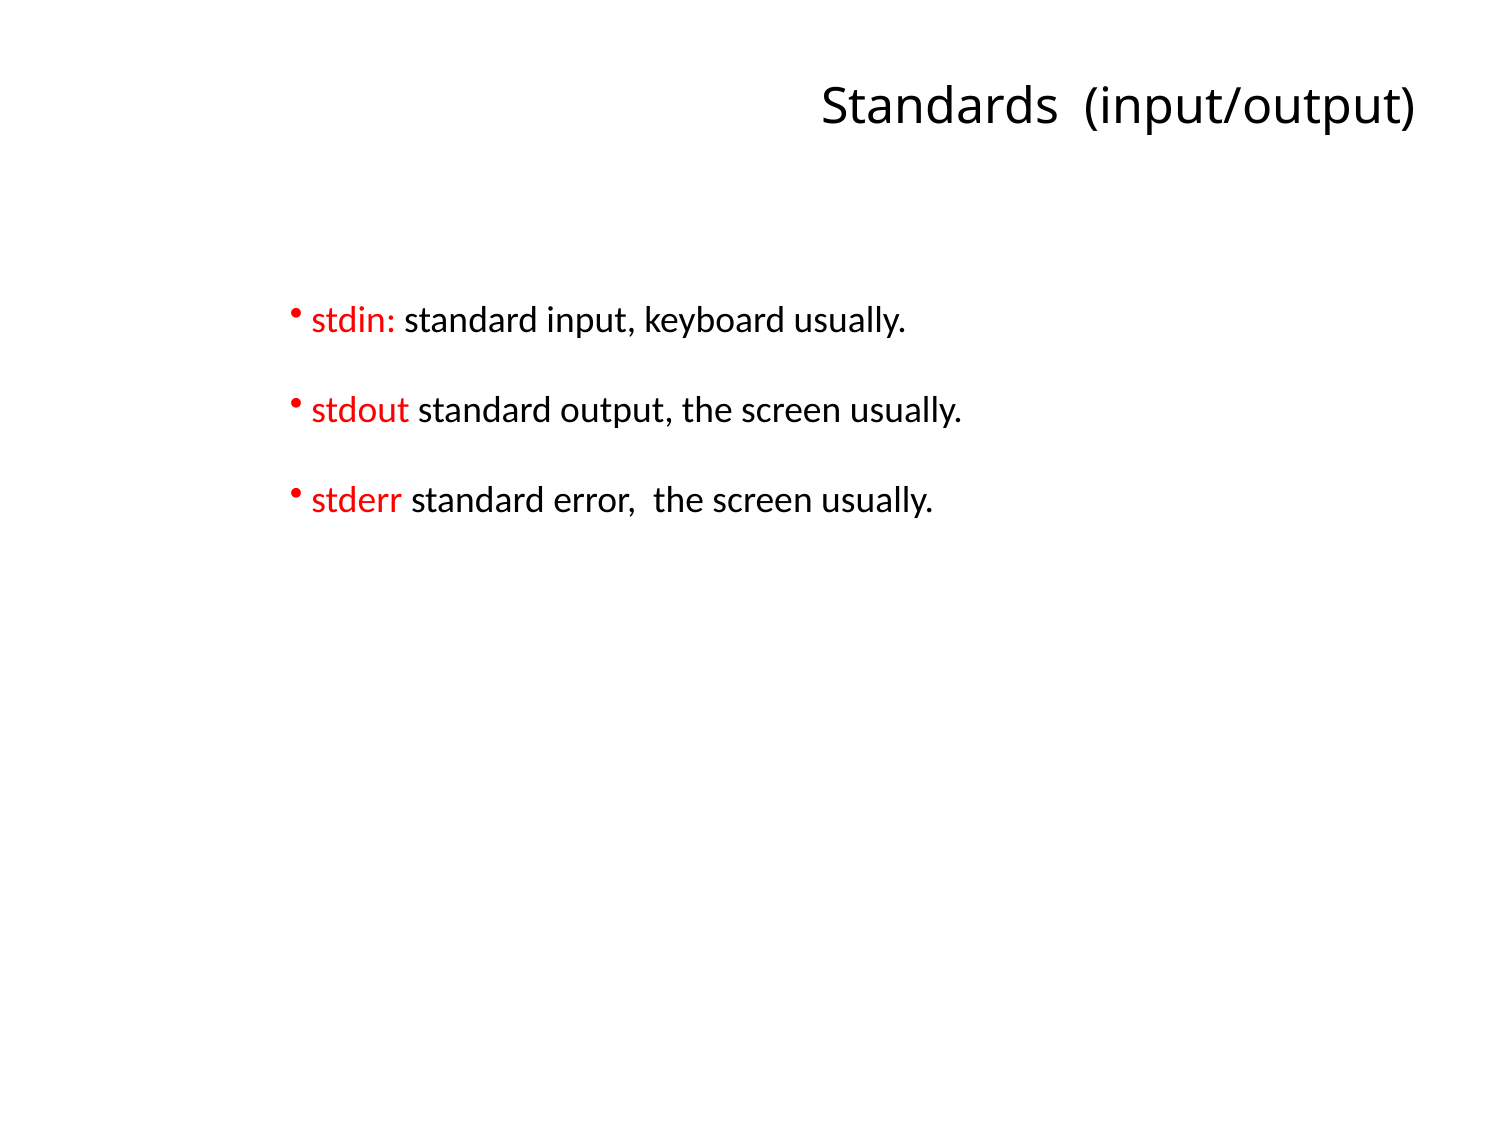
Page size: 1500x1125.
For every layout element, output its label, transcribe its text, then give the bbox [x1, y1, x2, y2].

text_box Standards (input/output) [806, 65, 1432, 141]
text_box stdin: standard input, keyboard usually. stdout standard output, the screen usually. stderr standard error, the screen usually. [274, 287, 1238, 528]
